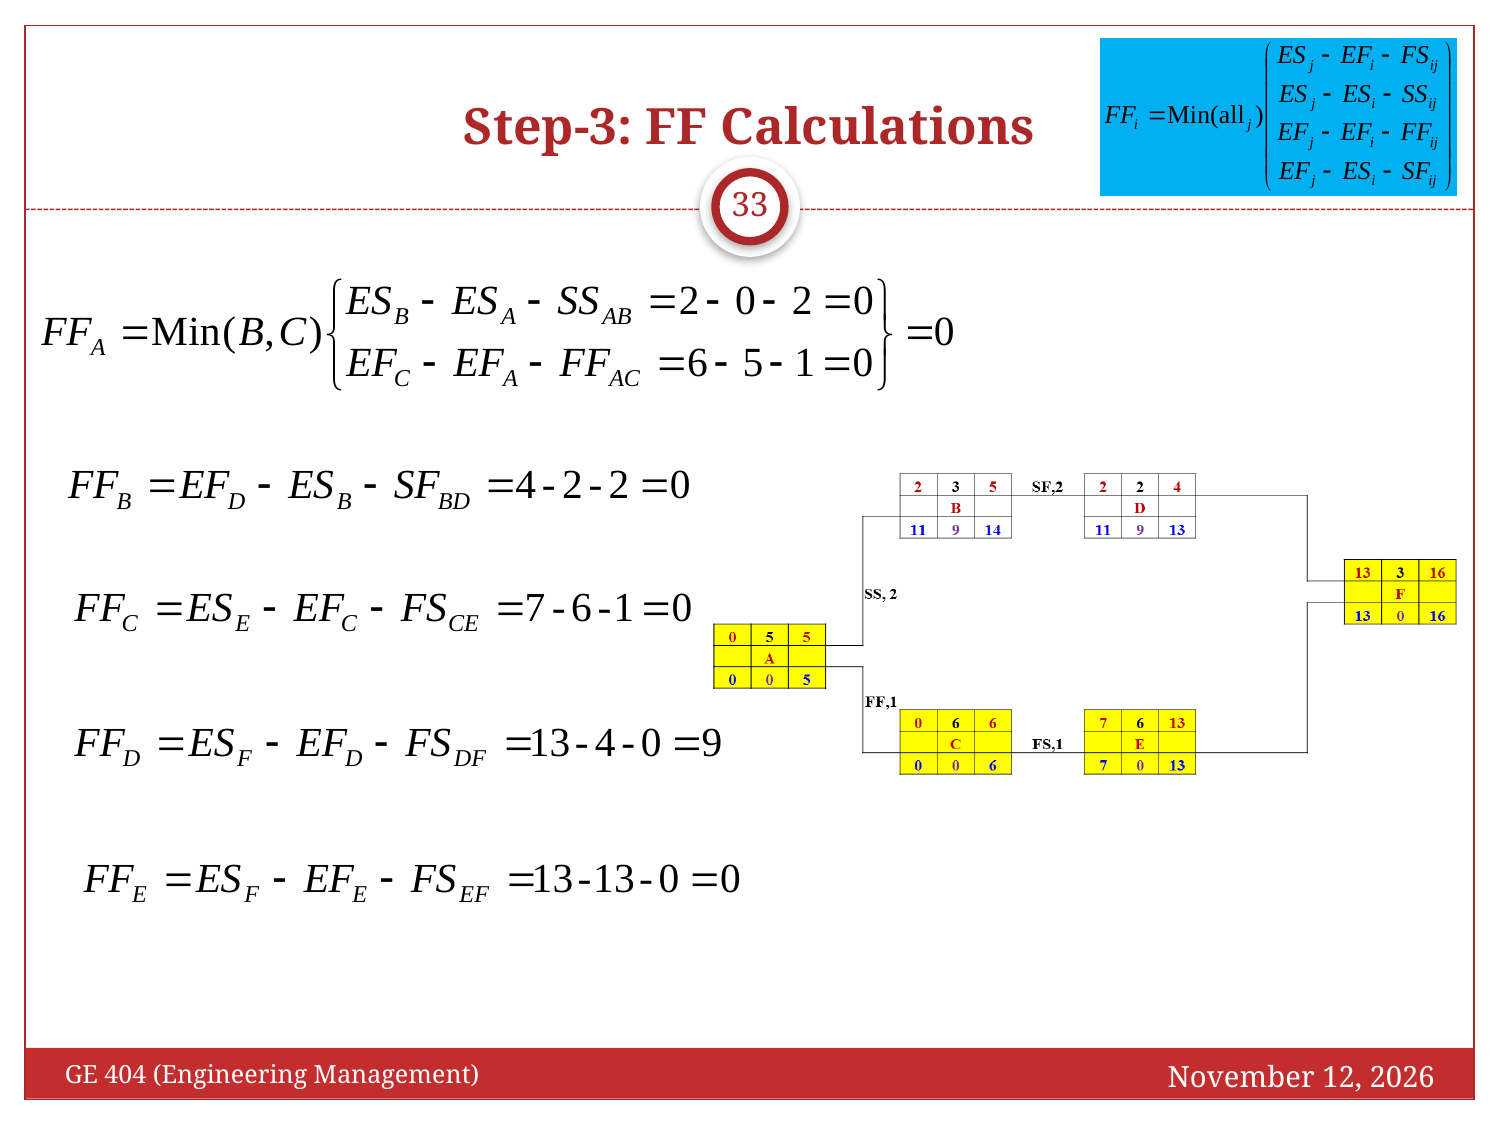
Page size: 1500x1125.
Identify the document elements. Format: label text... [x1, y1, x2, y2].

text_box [60, 457, 700, 517]
footer GE 404 (Engineering Management) [50, 1051, 638, 1112]
slide_number 33 [712, 201, 788, 243]
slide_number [950, 1050, 1450, 1111]
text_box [66, 579, 699, 642]
title Step-3: FF Calculations [49, 37, 1096, 162]
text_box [66, 714, 706, 775]
slide_number 33 [712, 169, 788, 199]
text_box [33, 268, 962, 401]
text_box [1099, 37, 1458, 197]
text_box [75, 851, 746, 911]
picture [713, 470, 1458, 784]
